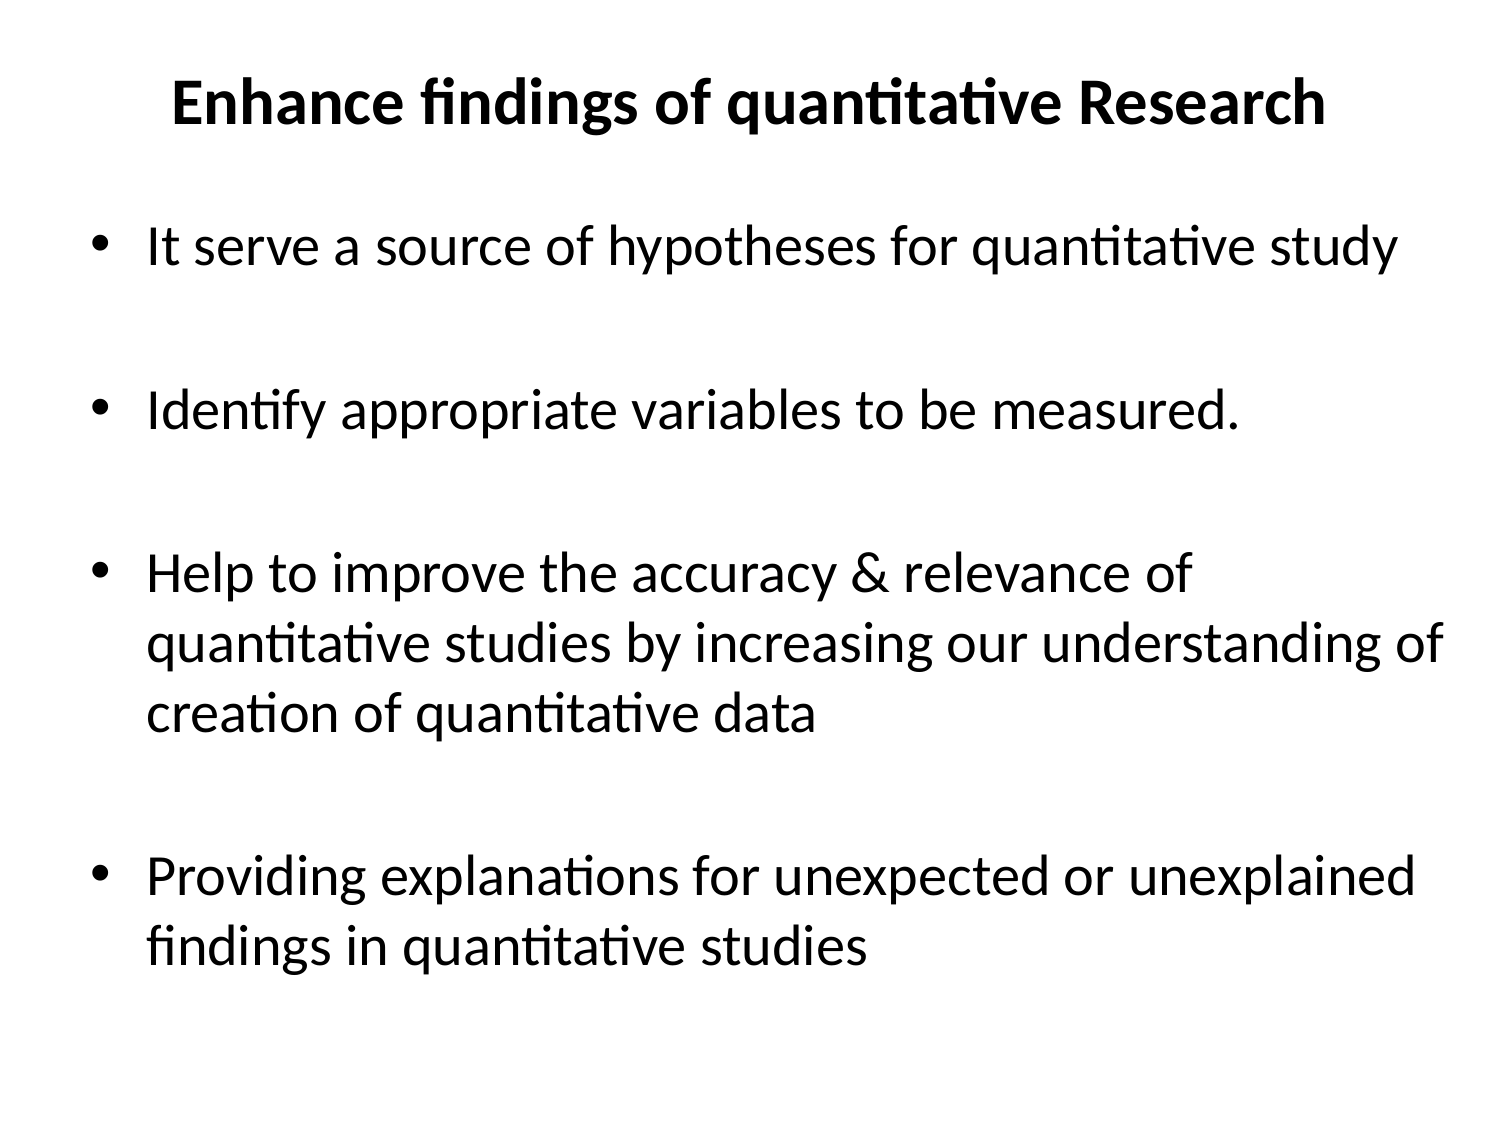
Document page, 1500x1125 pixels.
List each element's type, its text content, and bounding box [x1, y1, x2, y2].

title Enhance findings of quantitative Research [75, 45, 1425, 150]
list It serve a source of hypotheses for quantitative study Identify appropriate variables to be measured. Help to improve the accuracy & relevance of quantitative studies by increasing our understanding of creation of quantitative data Providing explanations for unexpected or unexplained findings in quantitative studies [75, 200, 1500, 1063]
